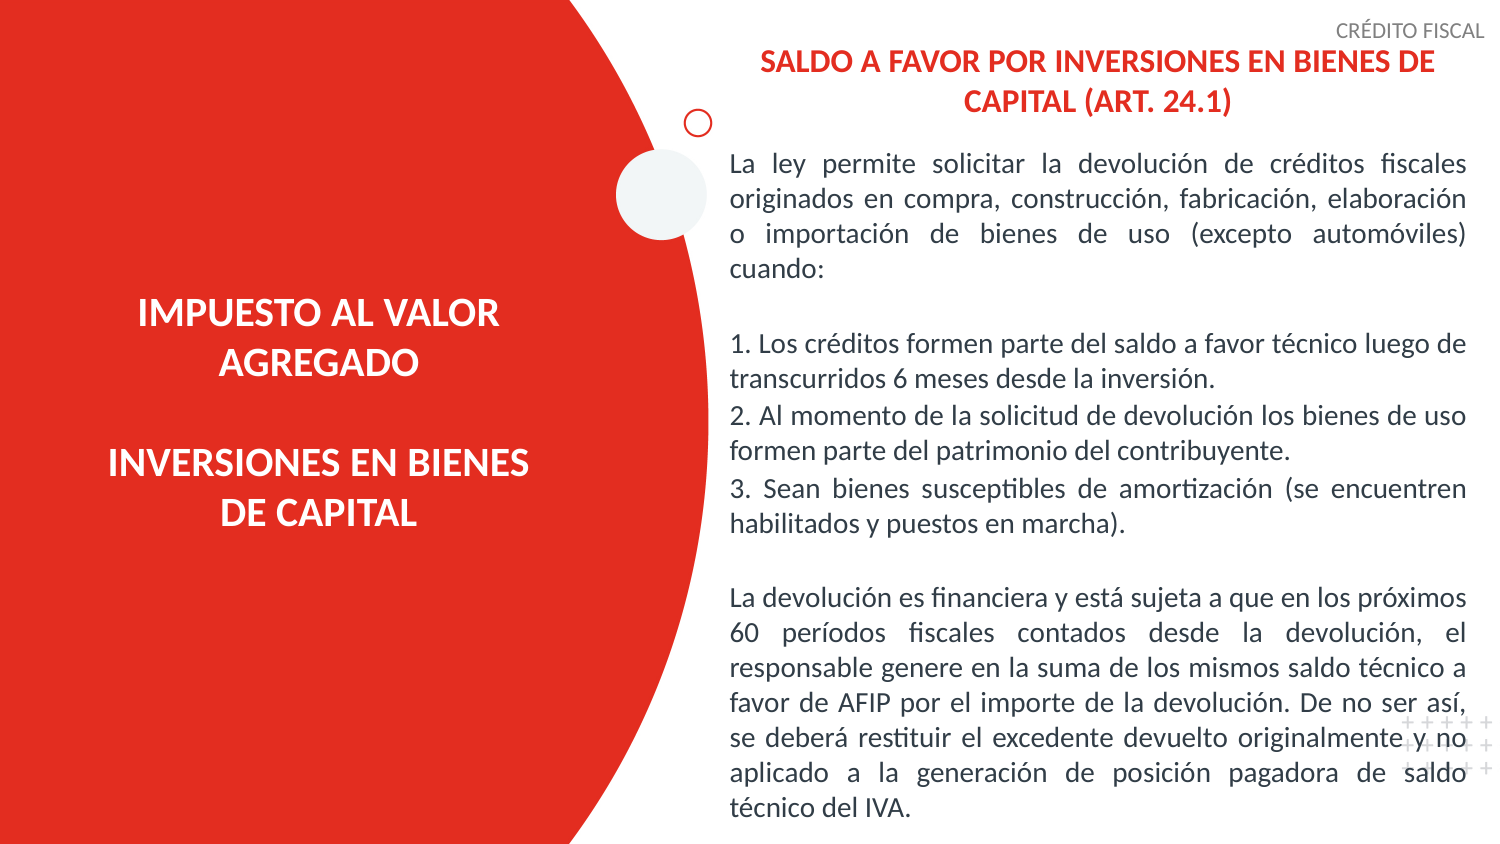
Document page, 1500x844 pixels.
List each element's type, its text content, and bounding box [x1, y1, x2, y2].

subtitle SALDO A FAVOR POR INVERSIONES EN BIENES DE CAPITAL (ART. 24.1) La ley permite solicitar la devolución de créditos fiscales originados en compra, construcción, fabricación, elaboración o importación de bienes de uso (excepto automóviles) cuando: 1. Los créditos formen parte del saldo a favor técnico luego de transcurridos 6 meses desde la inversión. 2. Al momento de la solicitud de devolución los bienes de uso formen parte del patrimonio del contribuyente. 3. Sean bienes susceptibles de amortización (se encuentren habilitados y puestos en marcha). La devolución es financiera y está sujeta a que en los próximos 60 períodos fiscales contados desde la devolución, el responsable genere en la suma de los mismos saldo técnico a favor de AFIP por el importe de la devolución. De no ser así, se deberá restituir el excedente devuelto originalmente y no aplicado a la generación de posición pagadora de saldo técnico del IVA. [714, 32, 1483, 828]
text_box IMPUESTO AL VALOR AGREGADO INVERSIONES EN BIENES DE CAPITAL [64, 226, 573, 416]
text_box CRÉDITO FISCAL [761, 8, 1500, 56]
picture [0, 0, 1500, 844]
